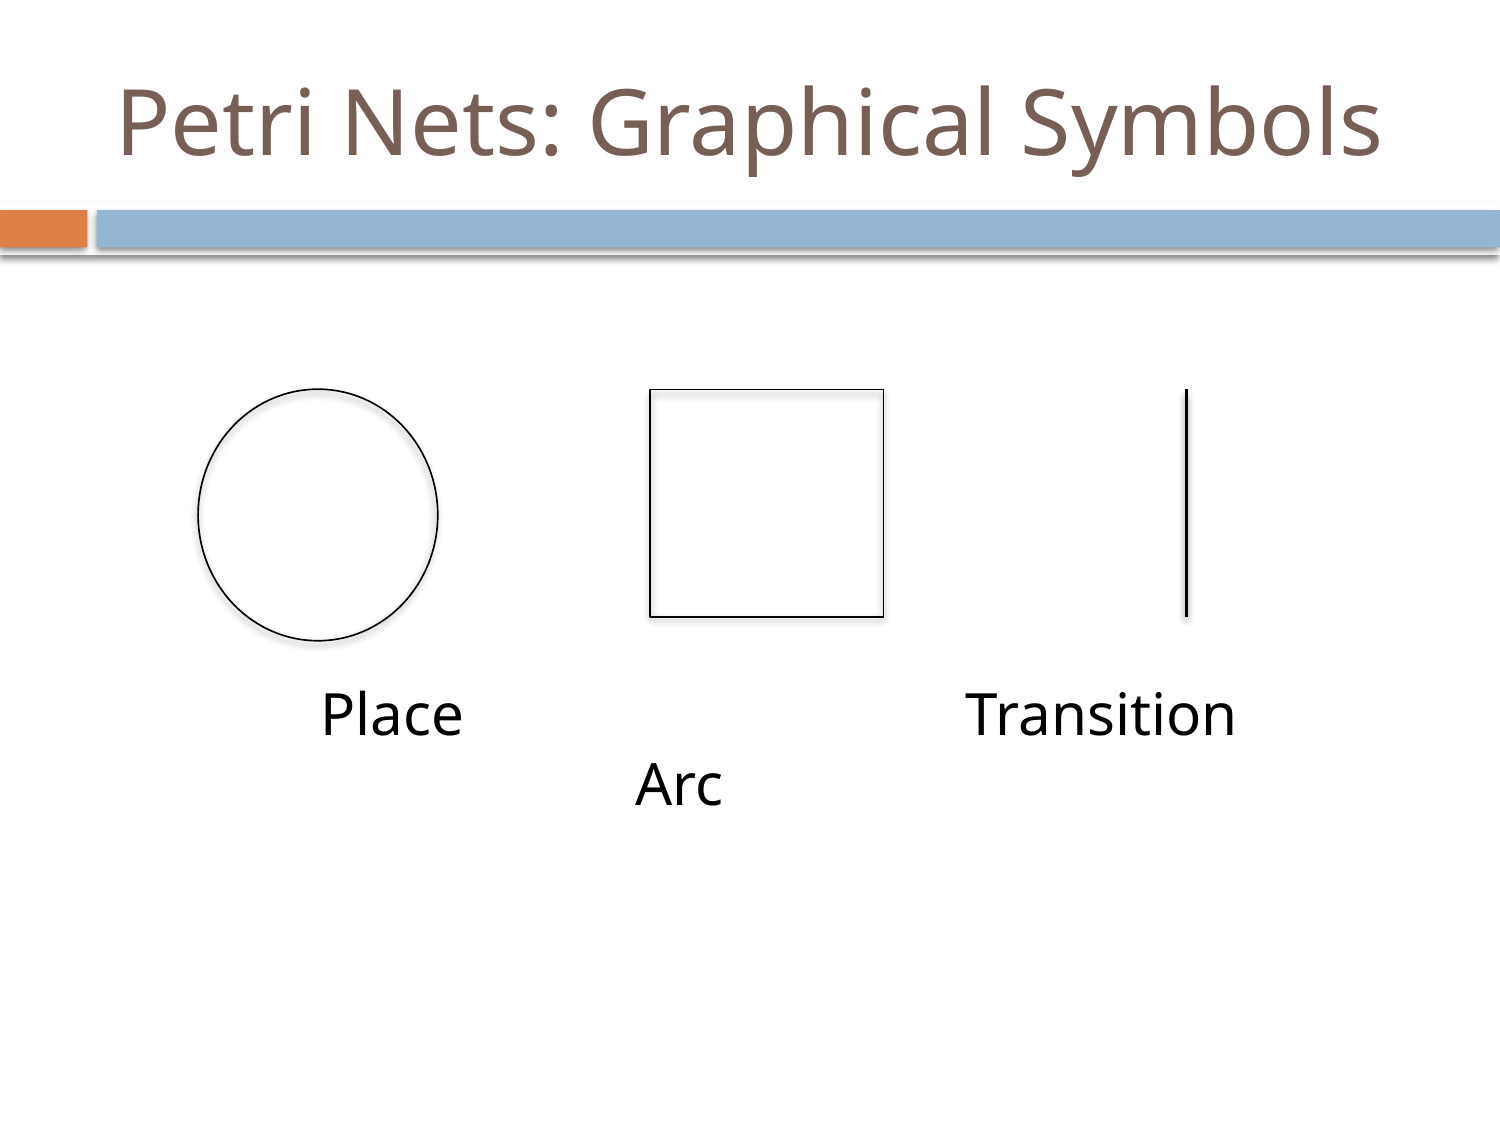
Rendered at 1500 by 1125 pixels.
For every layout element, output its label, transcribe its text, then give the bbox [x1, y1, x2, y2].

text_box [197, 388, 439, 642]
text_box Place Transition Arc [155, 669, 1324, 825]
text_box [649, 389, 884, 618]
title Petri Nets: Graphical Symbols [100, 37, 1438, 200]
